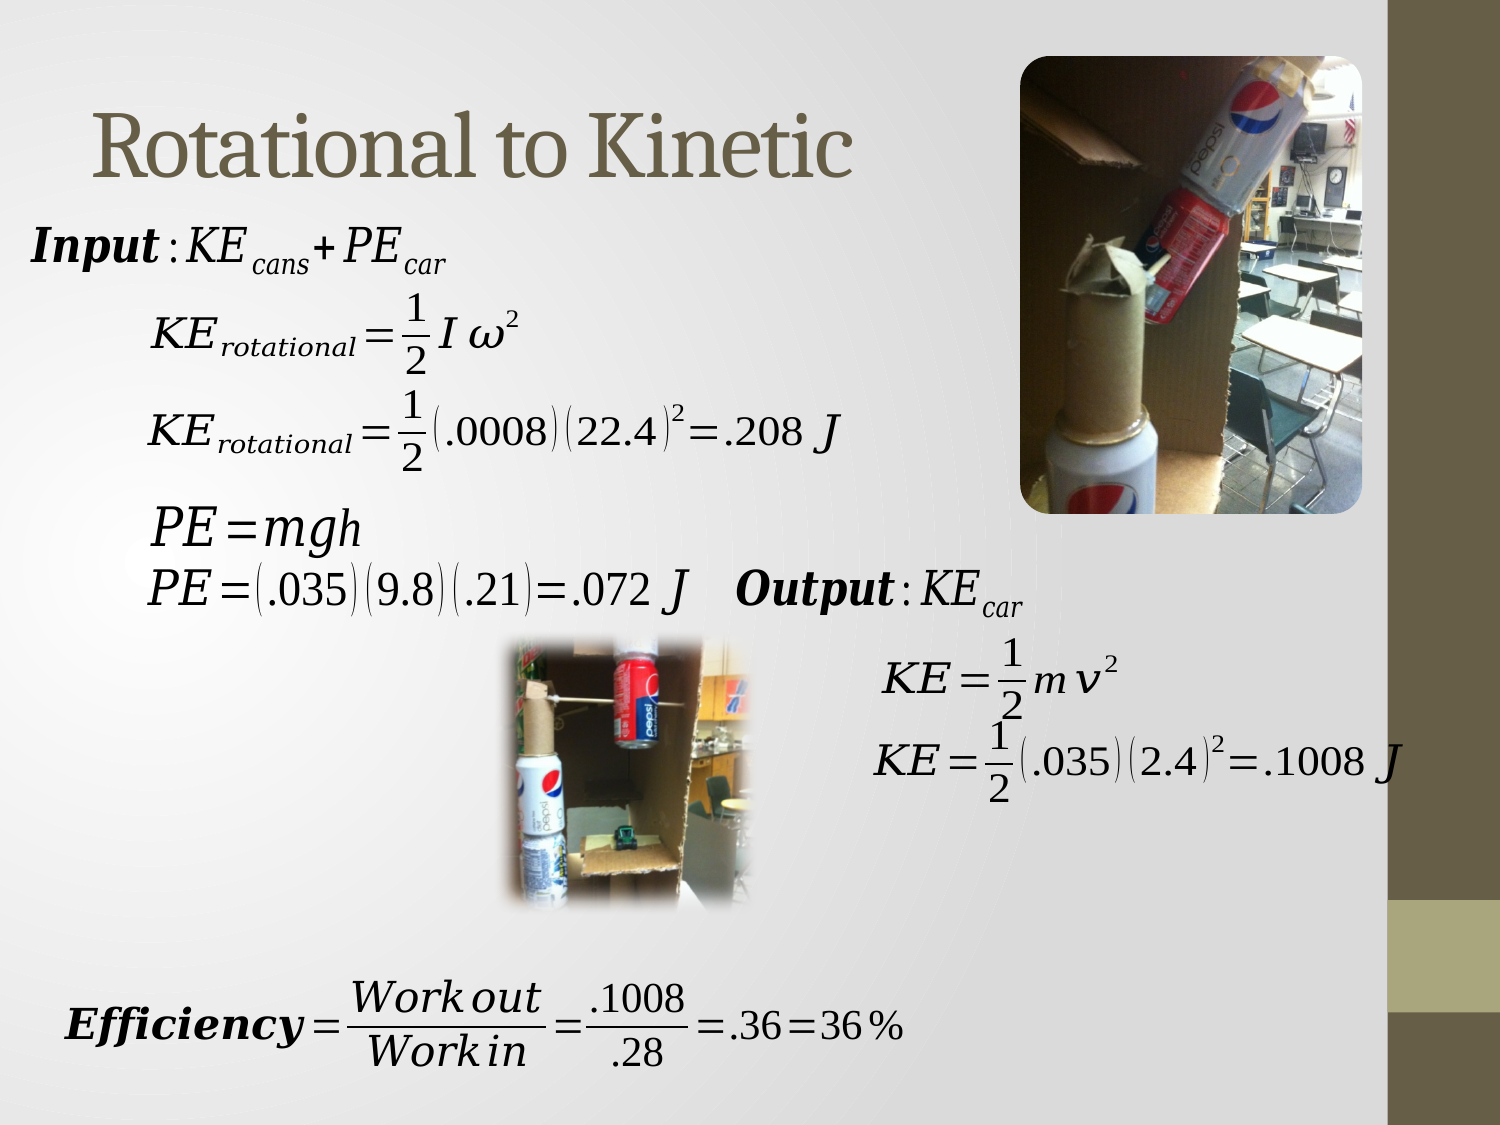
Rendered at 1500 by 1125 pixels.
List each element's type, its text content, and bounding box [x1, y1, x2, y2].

picture [493, 629, 759, 917]
title Rotational to Kinetic [75, 45, 1325, 233]
picture [1019, 55, 1363, 515]
